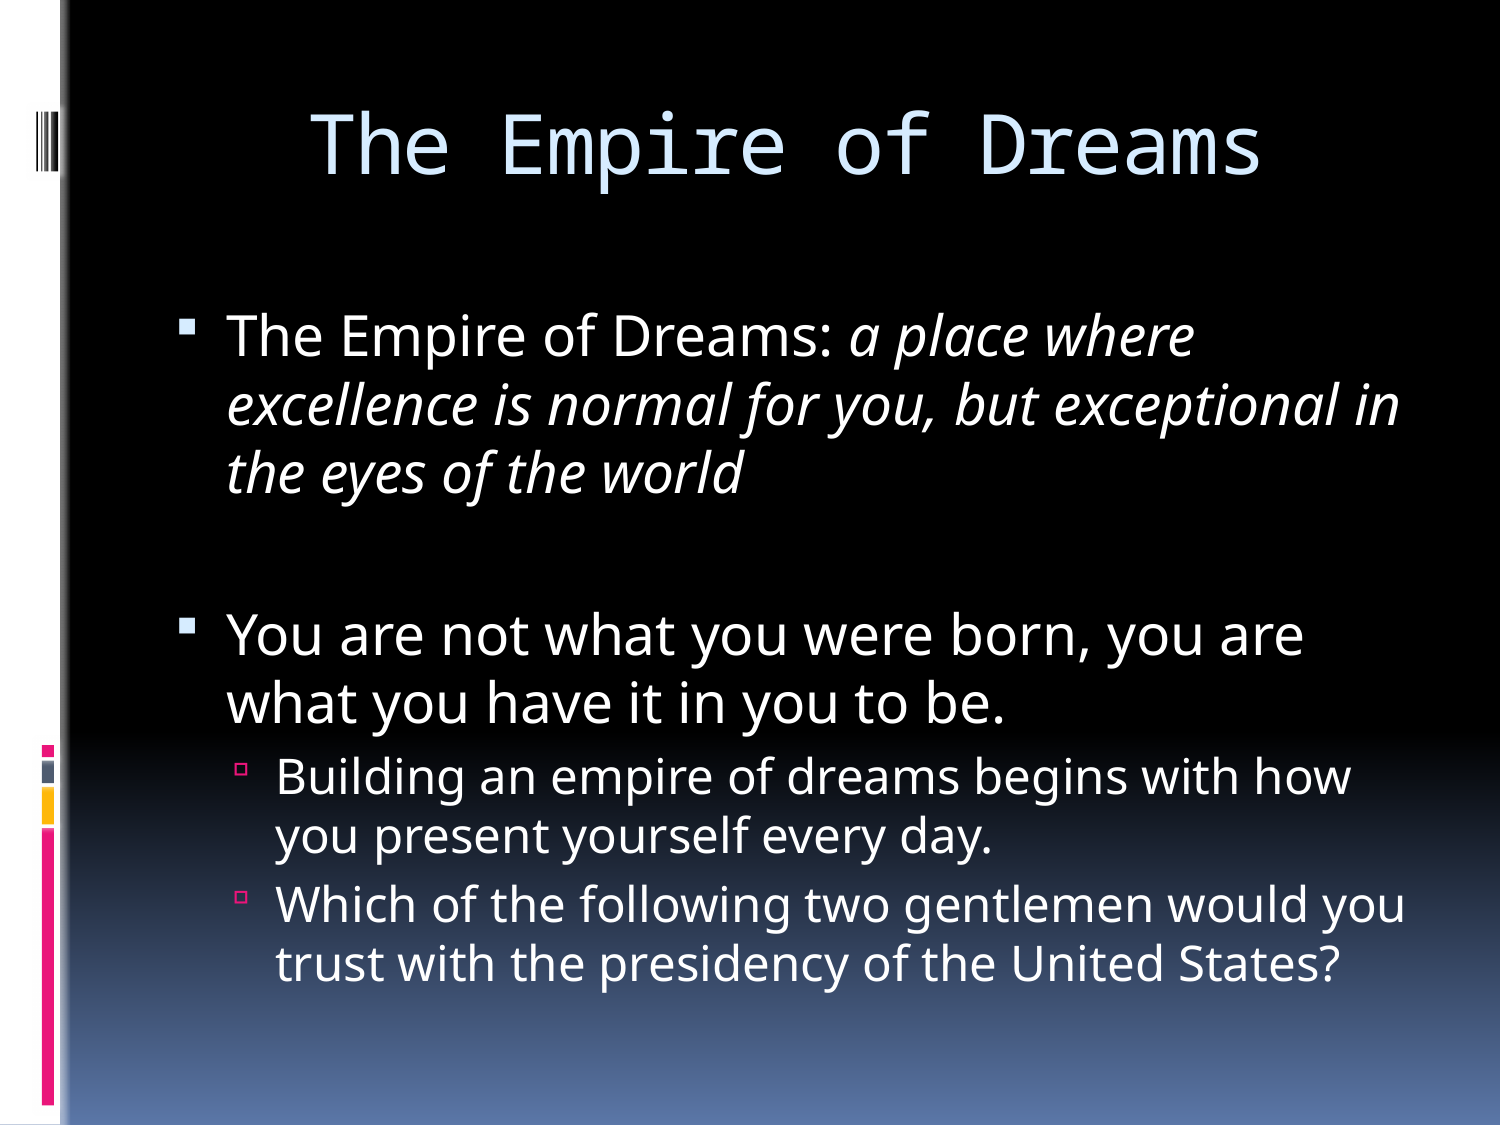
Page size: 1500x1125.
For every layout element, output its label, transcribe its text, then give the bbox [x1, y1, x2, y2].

list The Empire of Dreams: a place where excellence is normal for you, but exceptional in the eyes of the world You are not what you were born, you are what you have it in you to be. Building an empire of dreams begins with how you present yourself every day. Which of the following two gentlemen would you trust with the presidency of the United States? [150, 292, 1425, 1043]
title The Empire of Dreams [150, 83, 1425, 234]
